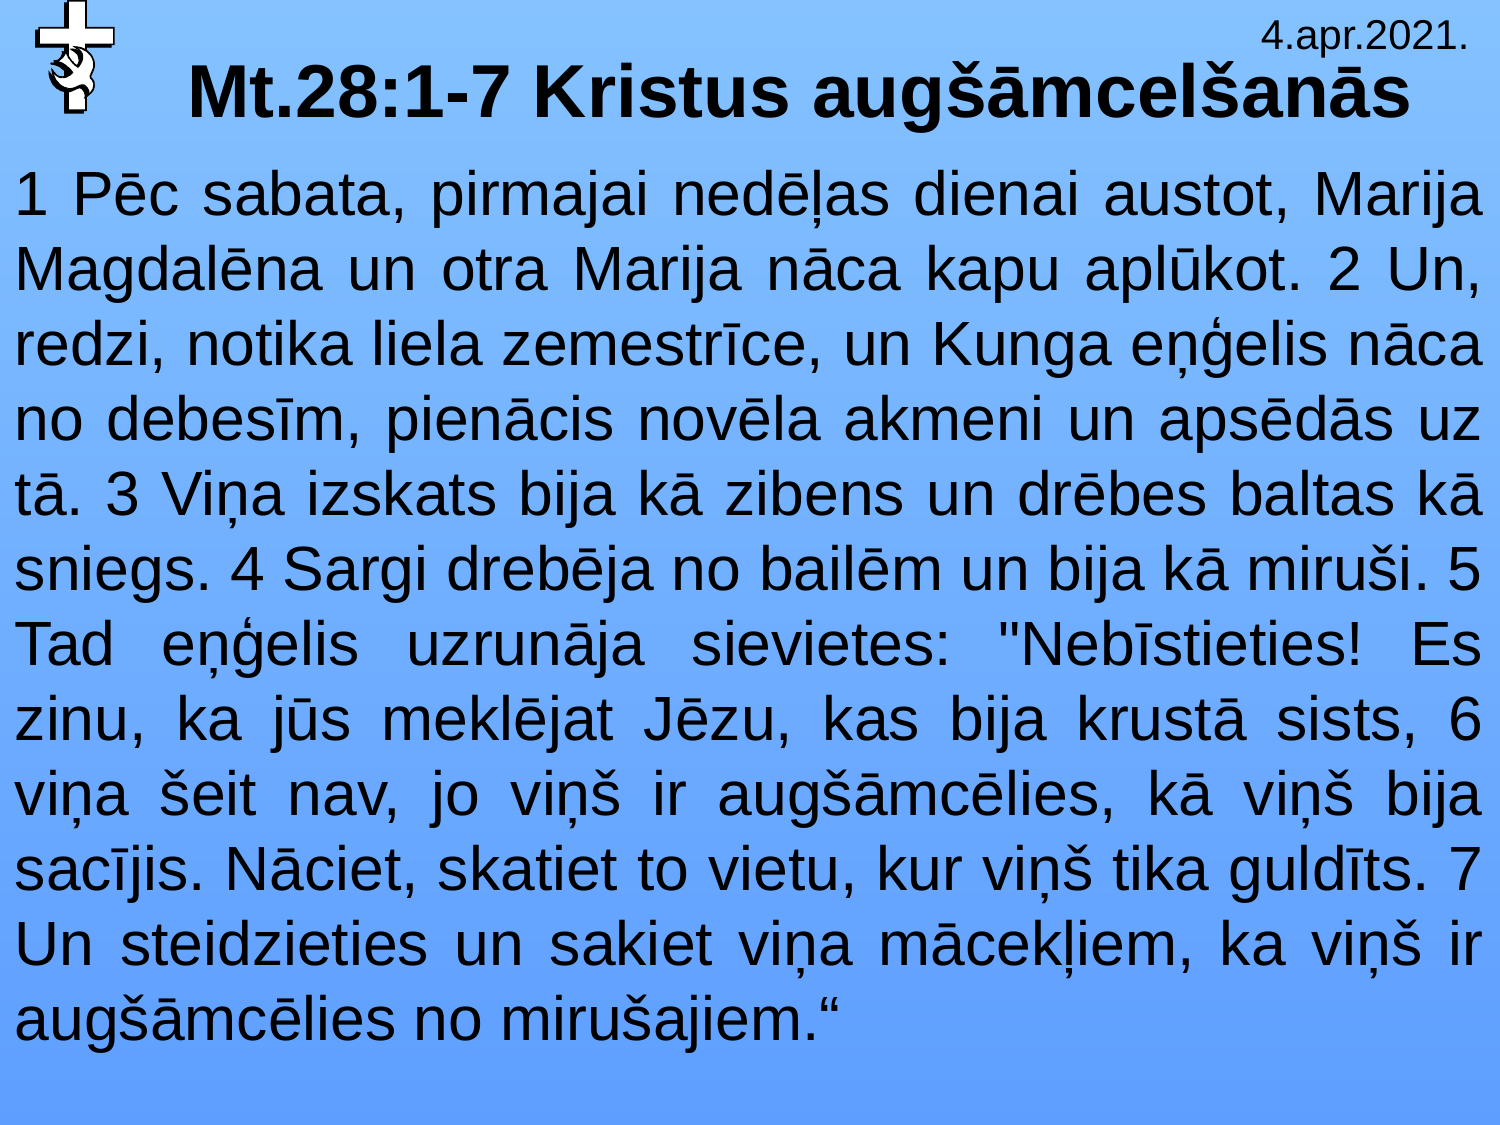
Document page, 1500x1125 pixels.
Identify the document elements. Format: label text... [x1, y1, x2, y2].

picture [34, 0, 116, 114]
title Mt.28:1-7 Kristus augšāmcelšanās [523, 0, 1500, 146]
text_box 4.apr.2021. [1246, 0, 1500, 65]
text_box [25, 0, 523, 146]
text_box 1 Pēc sabata, pirmajai nedēļas dienai austot, Marija Magdalēna un otra Marija nāca kapu aplūkot. 2 Un, redzi, notika liela zemestrīce, un Kunga eņģelis nāca no debesīm, pienācis novēla akmeni un apsēdās uz tā. 3 Viņa izskats bija kā zibens un drēbes baltas kā sniegs. 4 Sargi drebēja no bailēm un bija kā miruši. 5 Tad eņģelis uzrunāja sievietes: "Nebīstieties! Es zinu, ka jūs meklējat Jēzu, kas bija krustā sists, 6 viņa šeit nav, jo viņš ir augšāmcēlies, kā viņš bija sacījis. Nāciet, skatiet to vietu, kur viņš tika guldīts. 7 Un steidzieties un sakiet viņa mācekļiem, ka viņš ir augšāmcēlies no mirušajiem.“ [0, 146, 1500, 1061]
